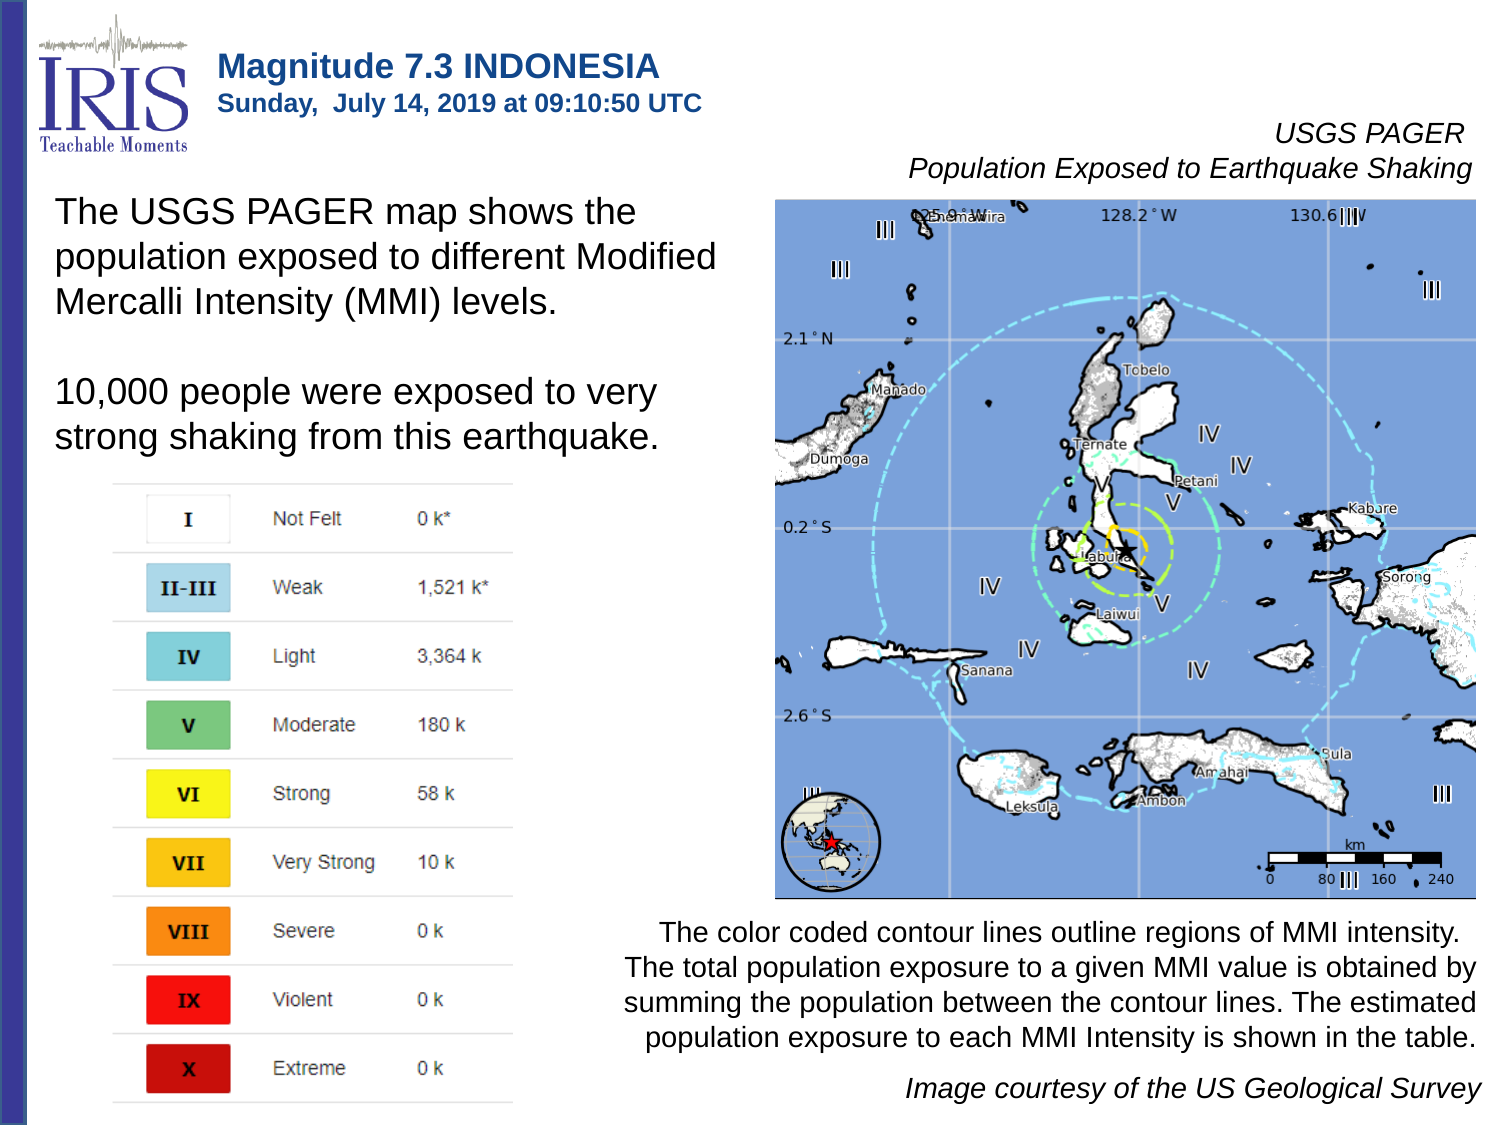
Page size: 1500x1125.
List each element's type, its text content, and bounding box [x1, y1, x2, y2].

text_box Image courtesy of the US Geological Survey [890, 1061, 1500, 1112]
text_box The color coded contour lines outline regions of MMI intensity. The total population exposure to a given MMI value is obtained by summing the population between the contour lines. The estimated population exposure to each MMI Intensity is shown in the table. [546, 905, 1493, 1061]
text_box Magnitude 7.3 INDONESIA Sunday, July 14, 2019 at 09:10:50 UTC [202, 0, 1499, 125]
text_box USGS PAGER Population Exposed to Earthquake Shaking [850, 125, 1489, 193]
picture [774, 199, 1476, 900]
picture [39, 12, 188, 165]
picture [110, 475, 513, 1113]
text_box [0, 0, 27, 1125]
text_box The USGS PAGER map shows the population exposed to different Modified Mercalli Intensity (MMI) levels. 10,000 people were exposed to very strong shaking from this earthquake. [39, 179, 763, 465]
